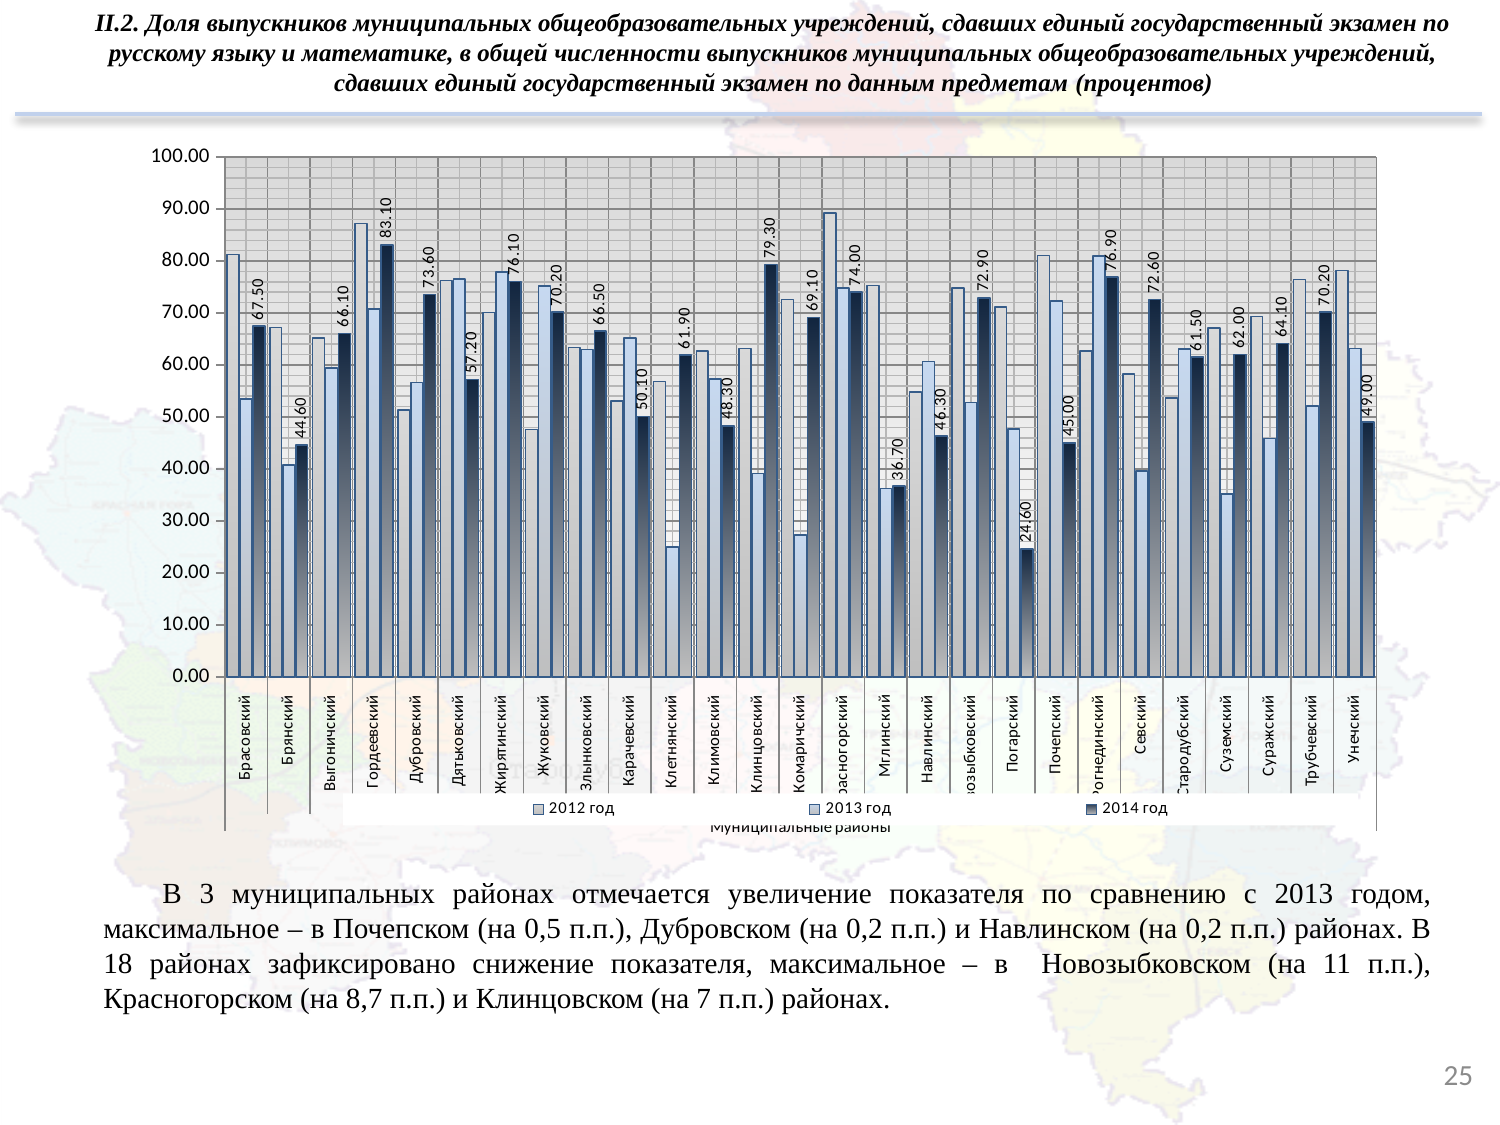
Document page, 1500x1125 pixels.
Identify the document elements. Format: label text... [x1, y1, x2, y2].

text_box В 3 муниципальных районах отмечается увеличение показателя по сравнению с 2013 годом, максимальное – в Почепском (на 0,5 п.п.), Дубровском (на 0,2 п.п.) и Навлинском (на 0,2 п.п.) районах. В 18 районах зафиксировано снижение показателя, максимальное – в Новозыбковском (на 11 п.п.), Красногорском (на 8,7 п.п.) и Клинцовском (на 7 п.п.) районах. [88, 867, 1447, 1022]
slide_number 25 [1399, 1034, 1488, 1113]
text_box II.2. Доля выпускников муниципальных общеобразовательных учреждений, сдавших единый государственный экзамен по русскому языку и математике, в общей численности выпускников муниципальных общеобразовательных учреждений, сдавших единый государственный экзамен по данным предметам (процентов) [52, 0, 1494, 104]
chart [93, 128, 1442, 844]
